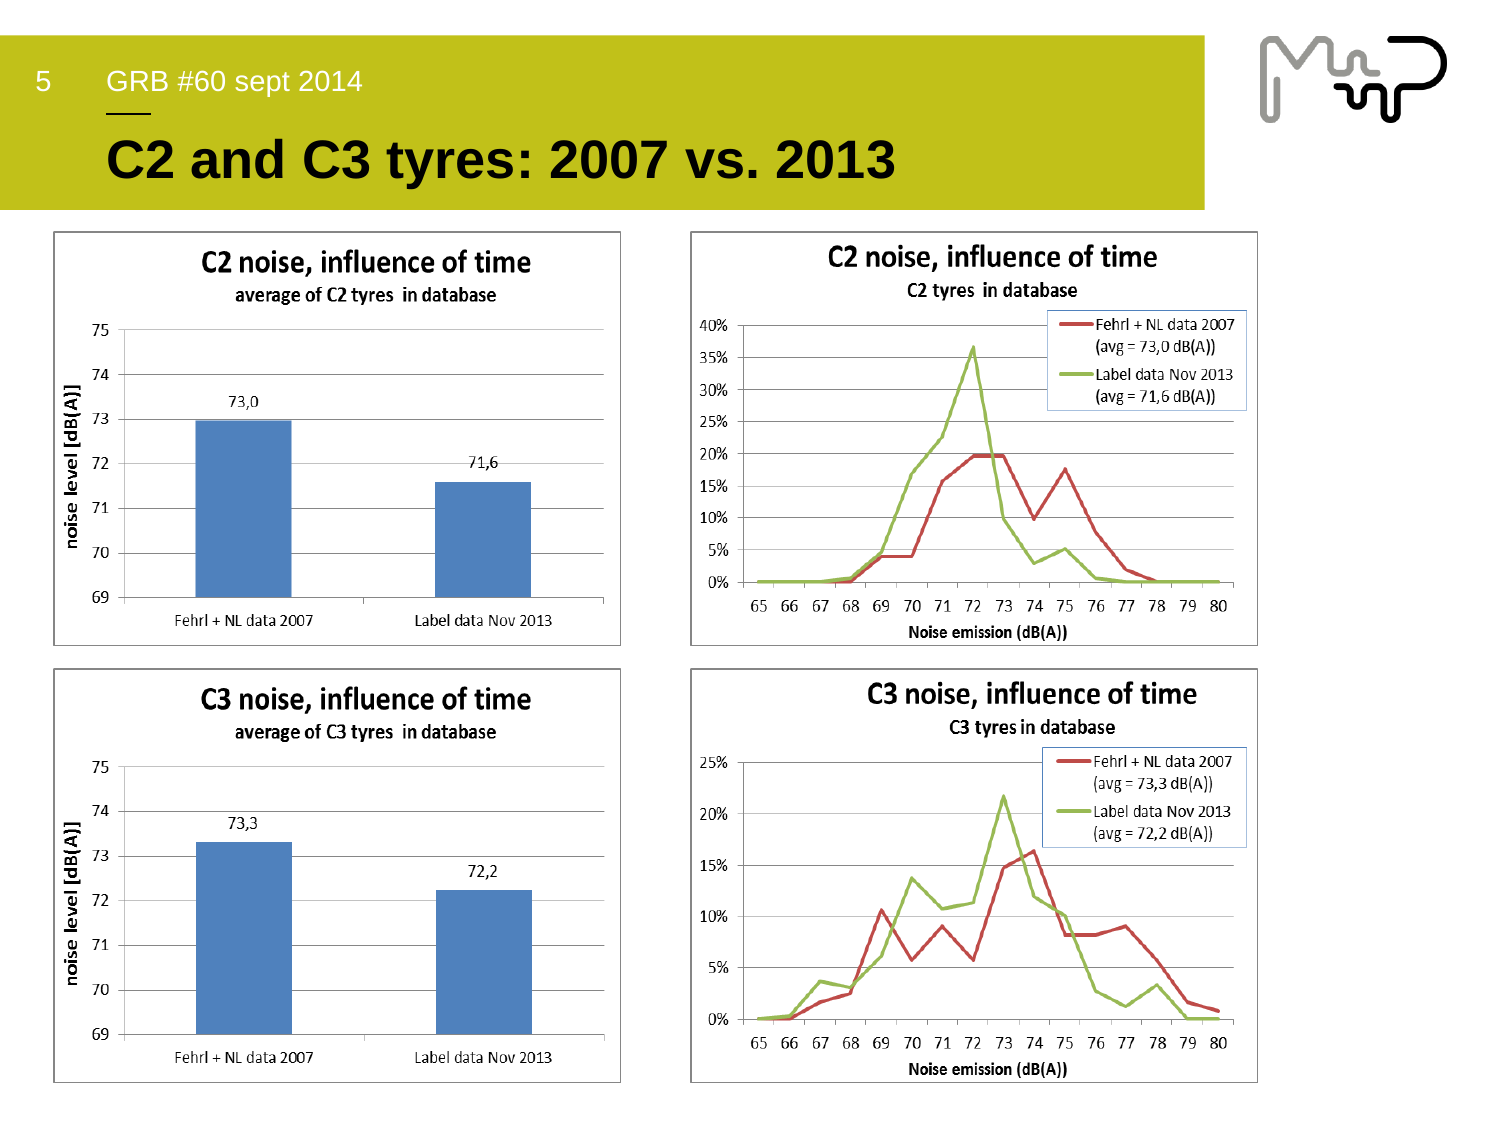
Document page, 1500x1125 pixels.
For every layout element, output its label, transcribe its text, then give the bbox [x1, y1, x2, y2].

picture [690, 668, 1259, 1083]
title C2 and C3 tyres: 2007 vs. 2013 [0, 124, 1205, 210]
slide_number 5 [35, 62, 83, 98]
picture [1260, 36, 1447, 123]
picture [52, 231, 621, 646]
picture [52, 668, 621, 1083]
picture [690, 231, 1259, 646]
footer GRB #60 sept 2014 [0, 62, 1205, 122]
